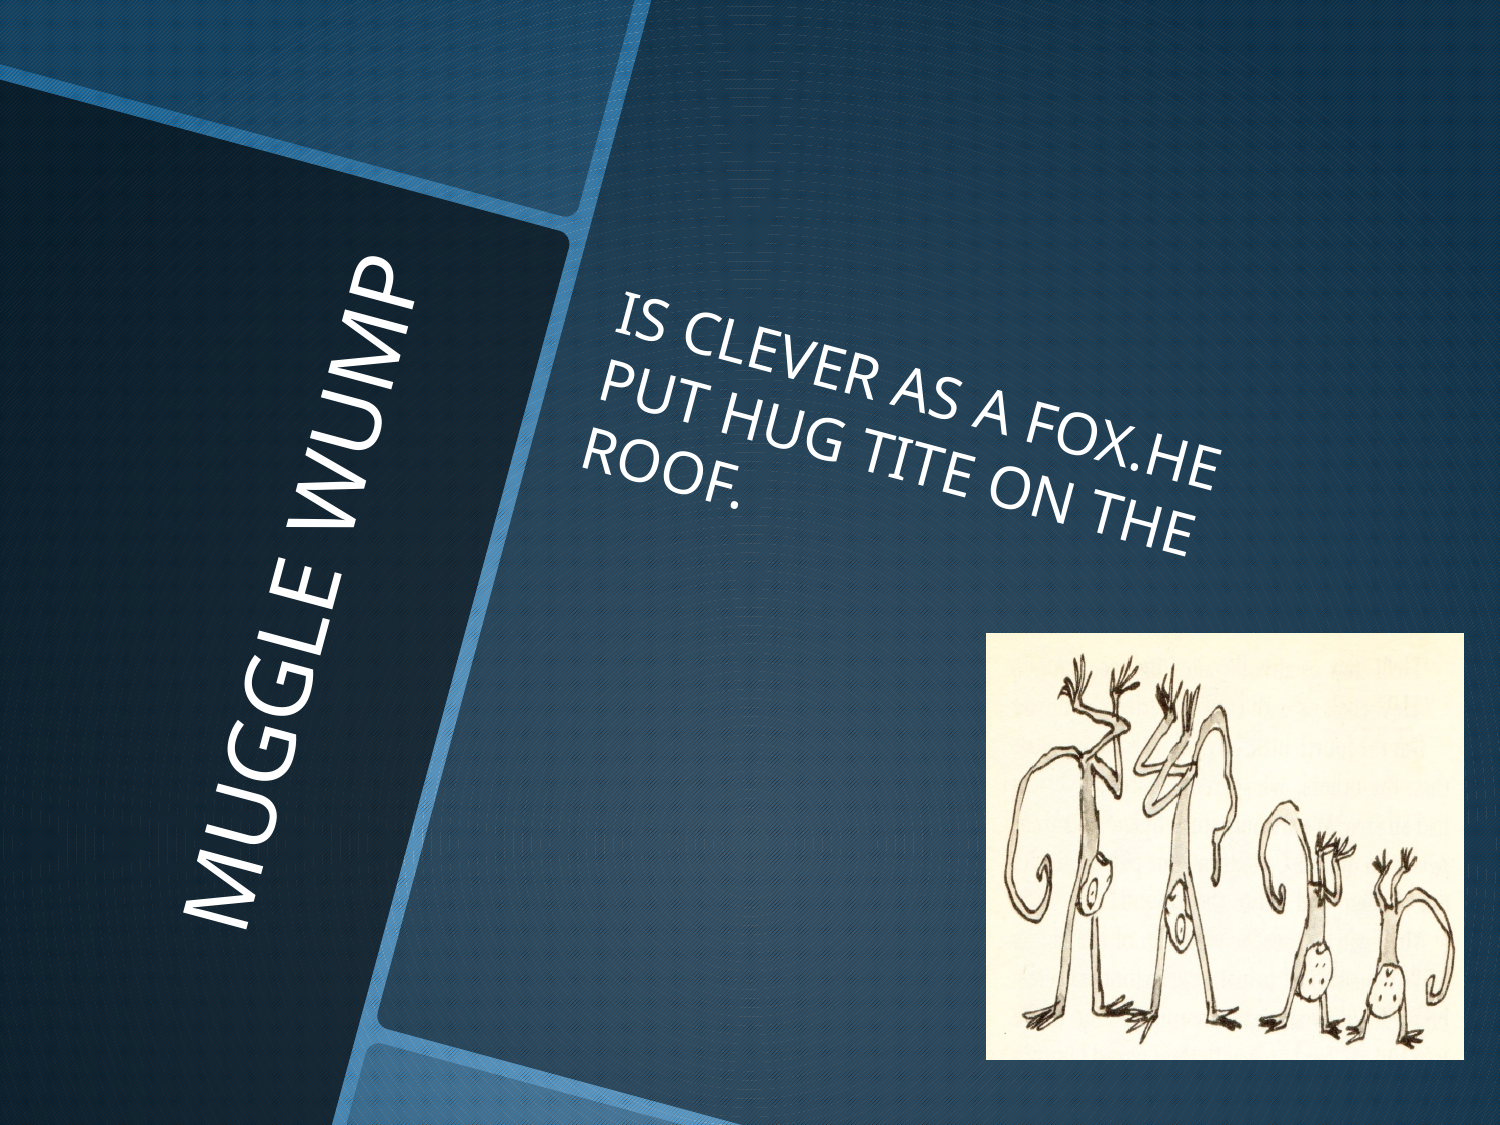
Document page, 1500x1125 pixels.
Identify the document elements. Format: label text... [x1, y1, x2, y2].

picture [985, 632, 1465, 1060]
list IS CLEVER AS A FOX.HE PUT HUG TITE ON THE ROOF. [501, 54, 1411, 817]
title MUGGLE WUMP [0, 184, 455, 1060]
